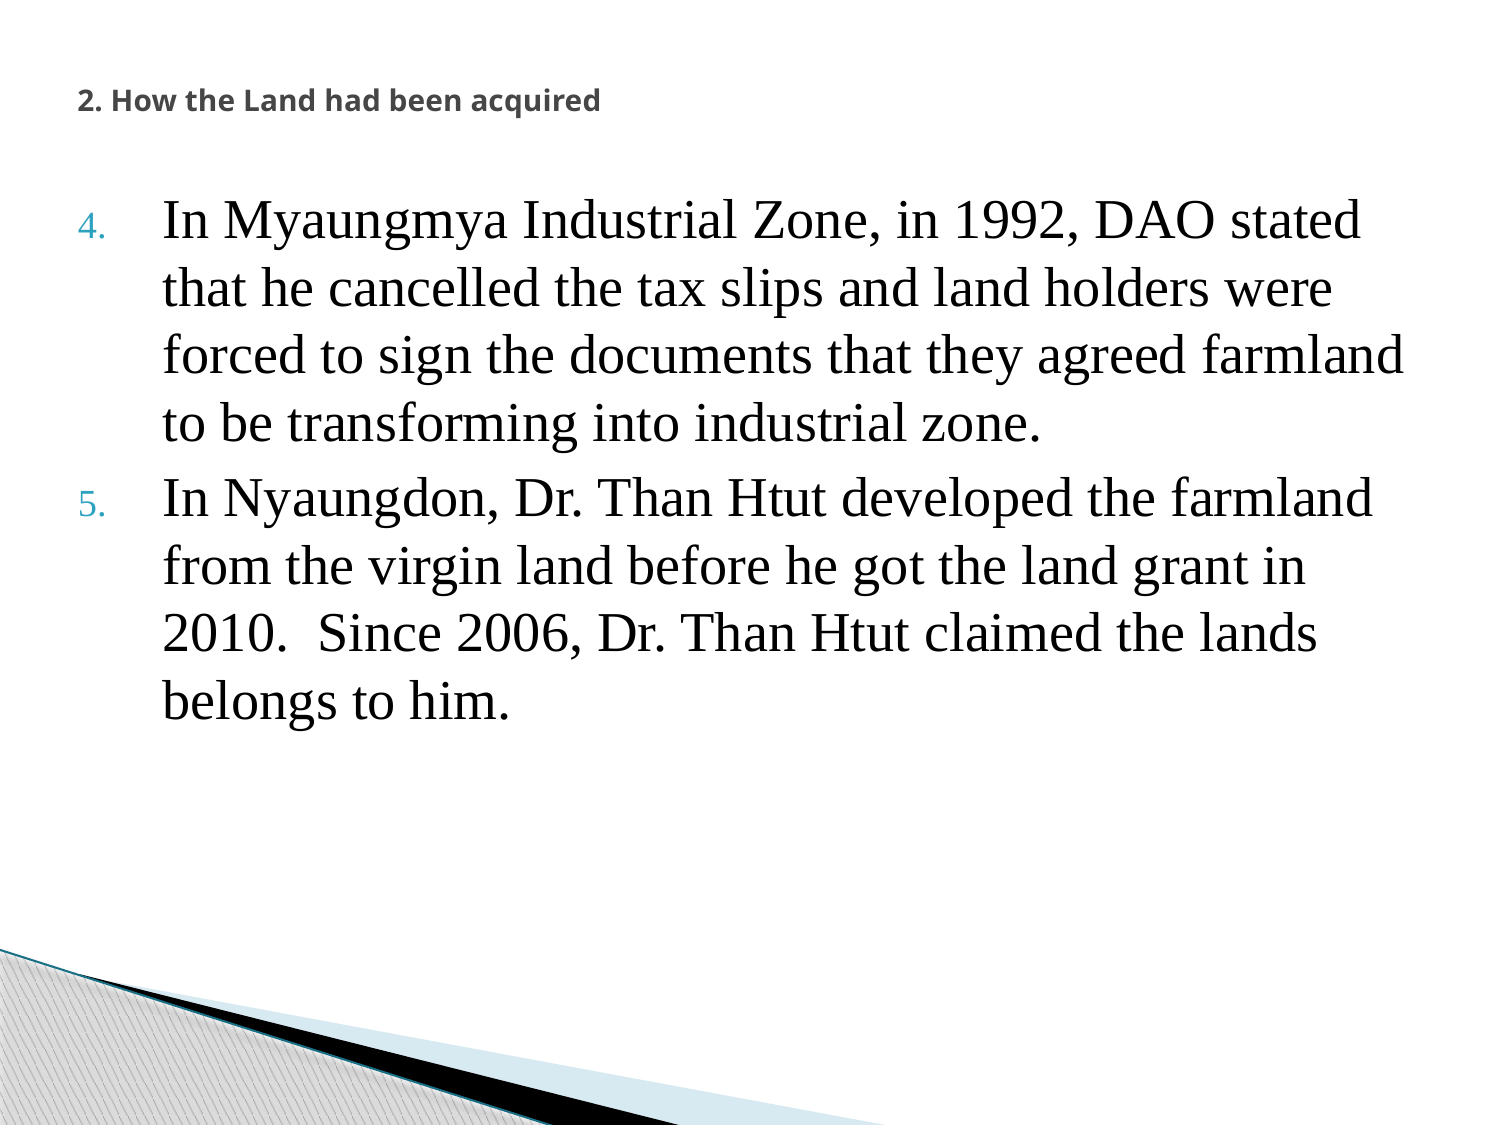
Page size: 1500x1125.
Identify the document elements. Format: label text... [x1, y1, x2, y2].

list In Myaungmya Industrial Zone, in 1992, DAO stated that he cancelled the tax slips and land holders were forced to sign the documents that they agreed farmland to be transforming into industrial zone. In Nyaungdon, Dr. Than Htut developed the farmland from the virgin land before he got the land grant in 2010. Since 2006, Dr. Than Htut claimed the lands belongs to him. [62, 174, 1450, 1063]
title 2. How the Land had been acquired [62, 37, 1450, 163]
